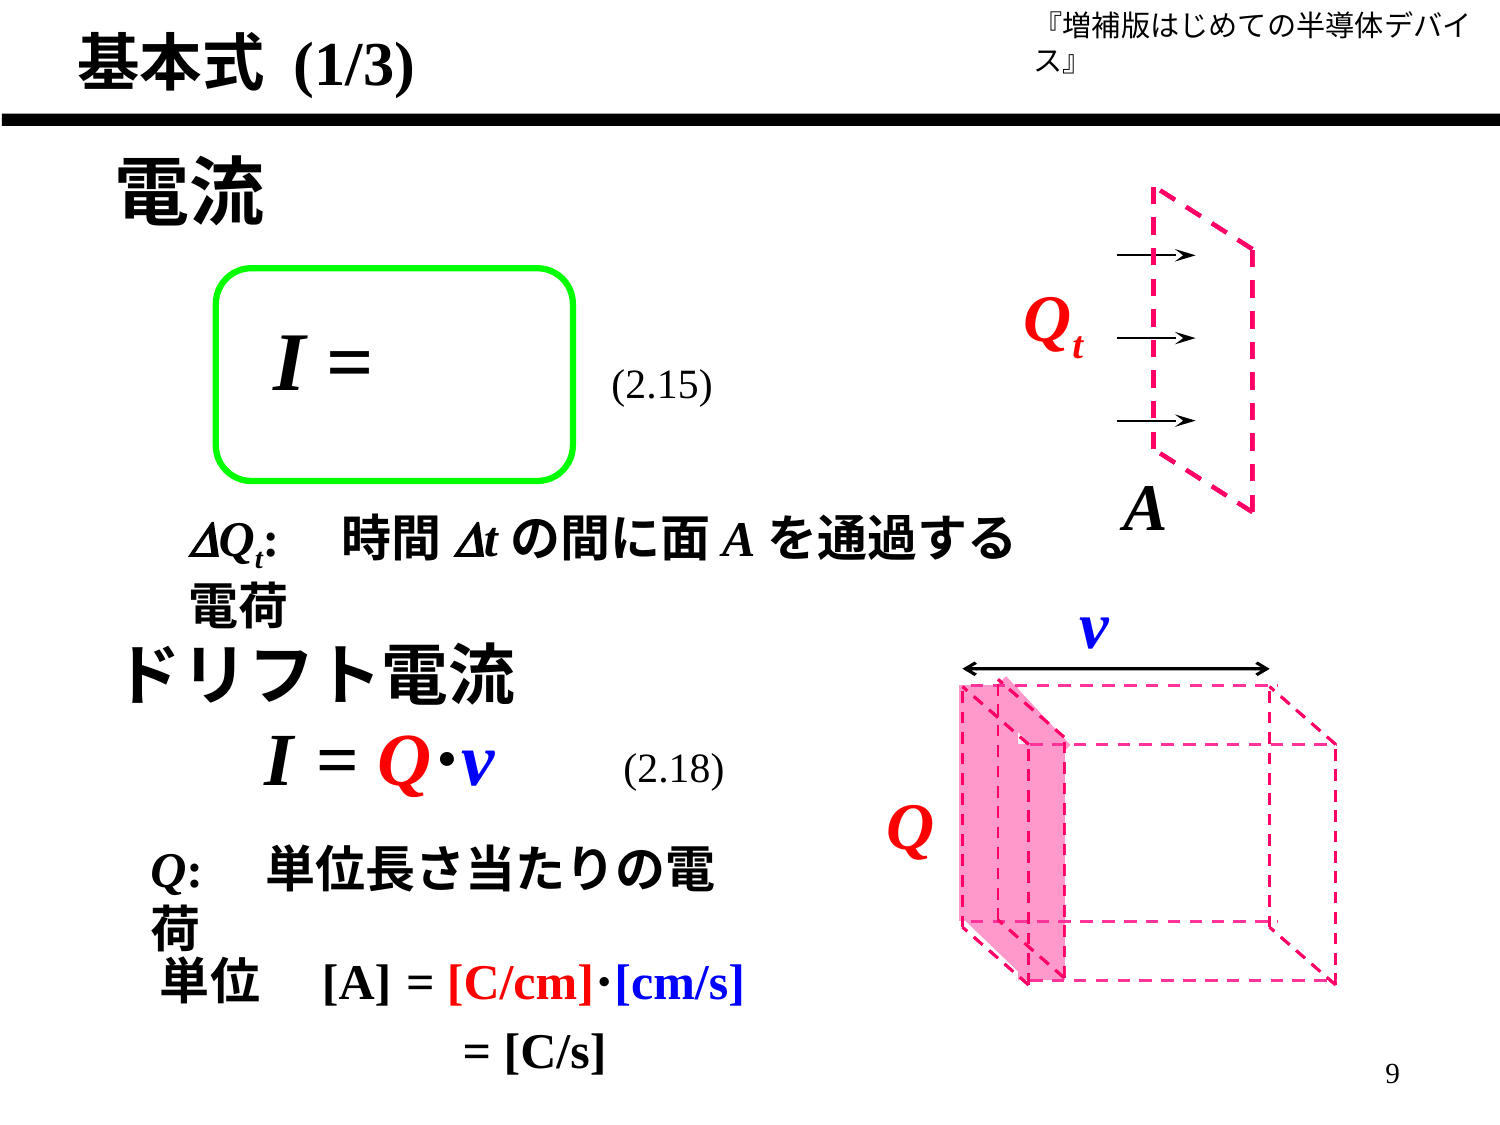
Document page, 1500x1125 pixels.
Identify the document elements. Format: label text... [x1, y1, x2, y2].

text_box 単位 [A] = [C/cm]⋅[cm/s] = [C/s] [145, 942, 855, 1086]
title 基本式 (1/3) [62, 19, 1438, 102]
text_box [962, 661, 1270, 674]
text_box 電流 [100, 137, 555, 243]
text_box Qt [1008, 267, 1099, 374]
text_box (2.15) [596, 349, 728, 415]
text_box v [1064, 574, 1125, 668]
picture [1115, 184, 1255, 516]
text_box DQt: 時間Dtの間に面Aを通過する電荷 [173, 498, 1071, 642]
text_box ドリフト電流 [100, 625, 680, 721]
text_box I = Q⋅v [250, 721, 632, 821]
text_box Q: 単位長さ当たりの電荷 [135, 830, 774, 966]
text_box A [1108, 455, 1184, 551]
picture [958, 675, 1341, 988]
text_box [215, 268, 573, 482]
text_box (2.18) [608, 733, 740, 798]
text_box Q [871, 775, 951, 871]
